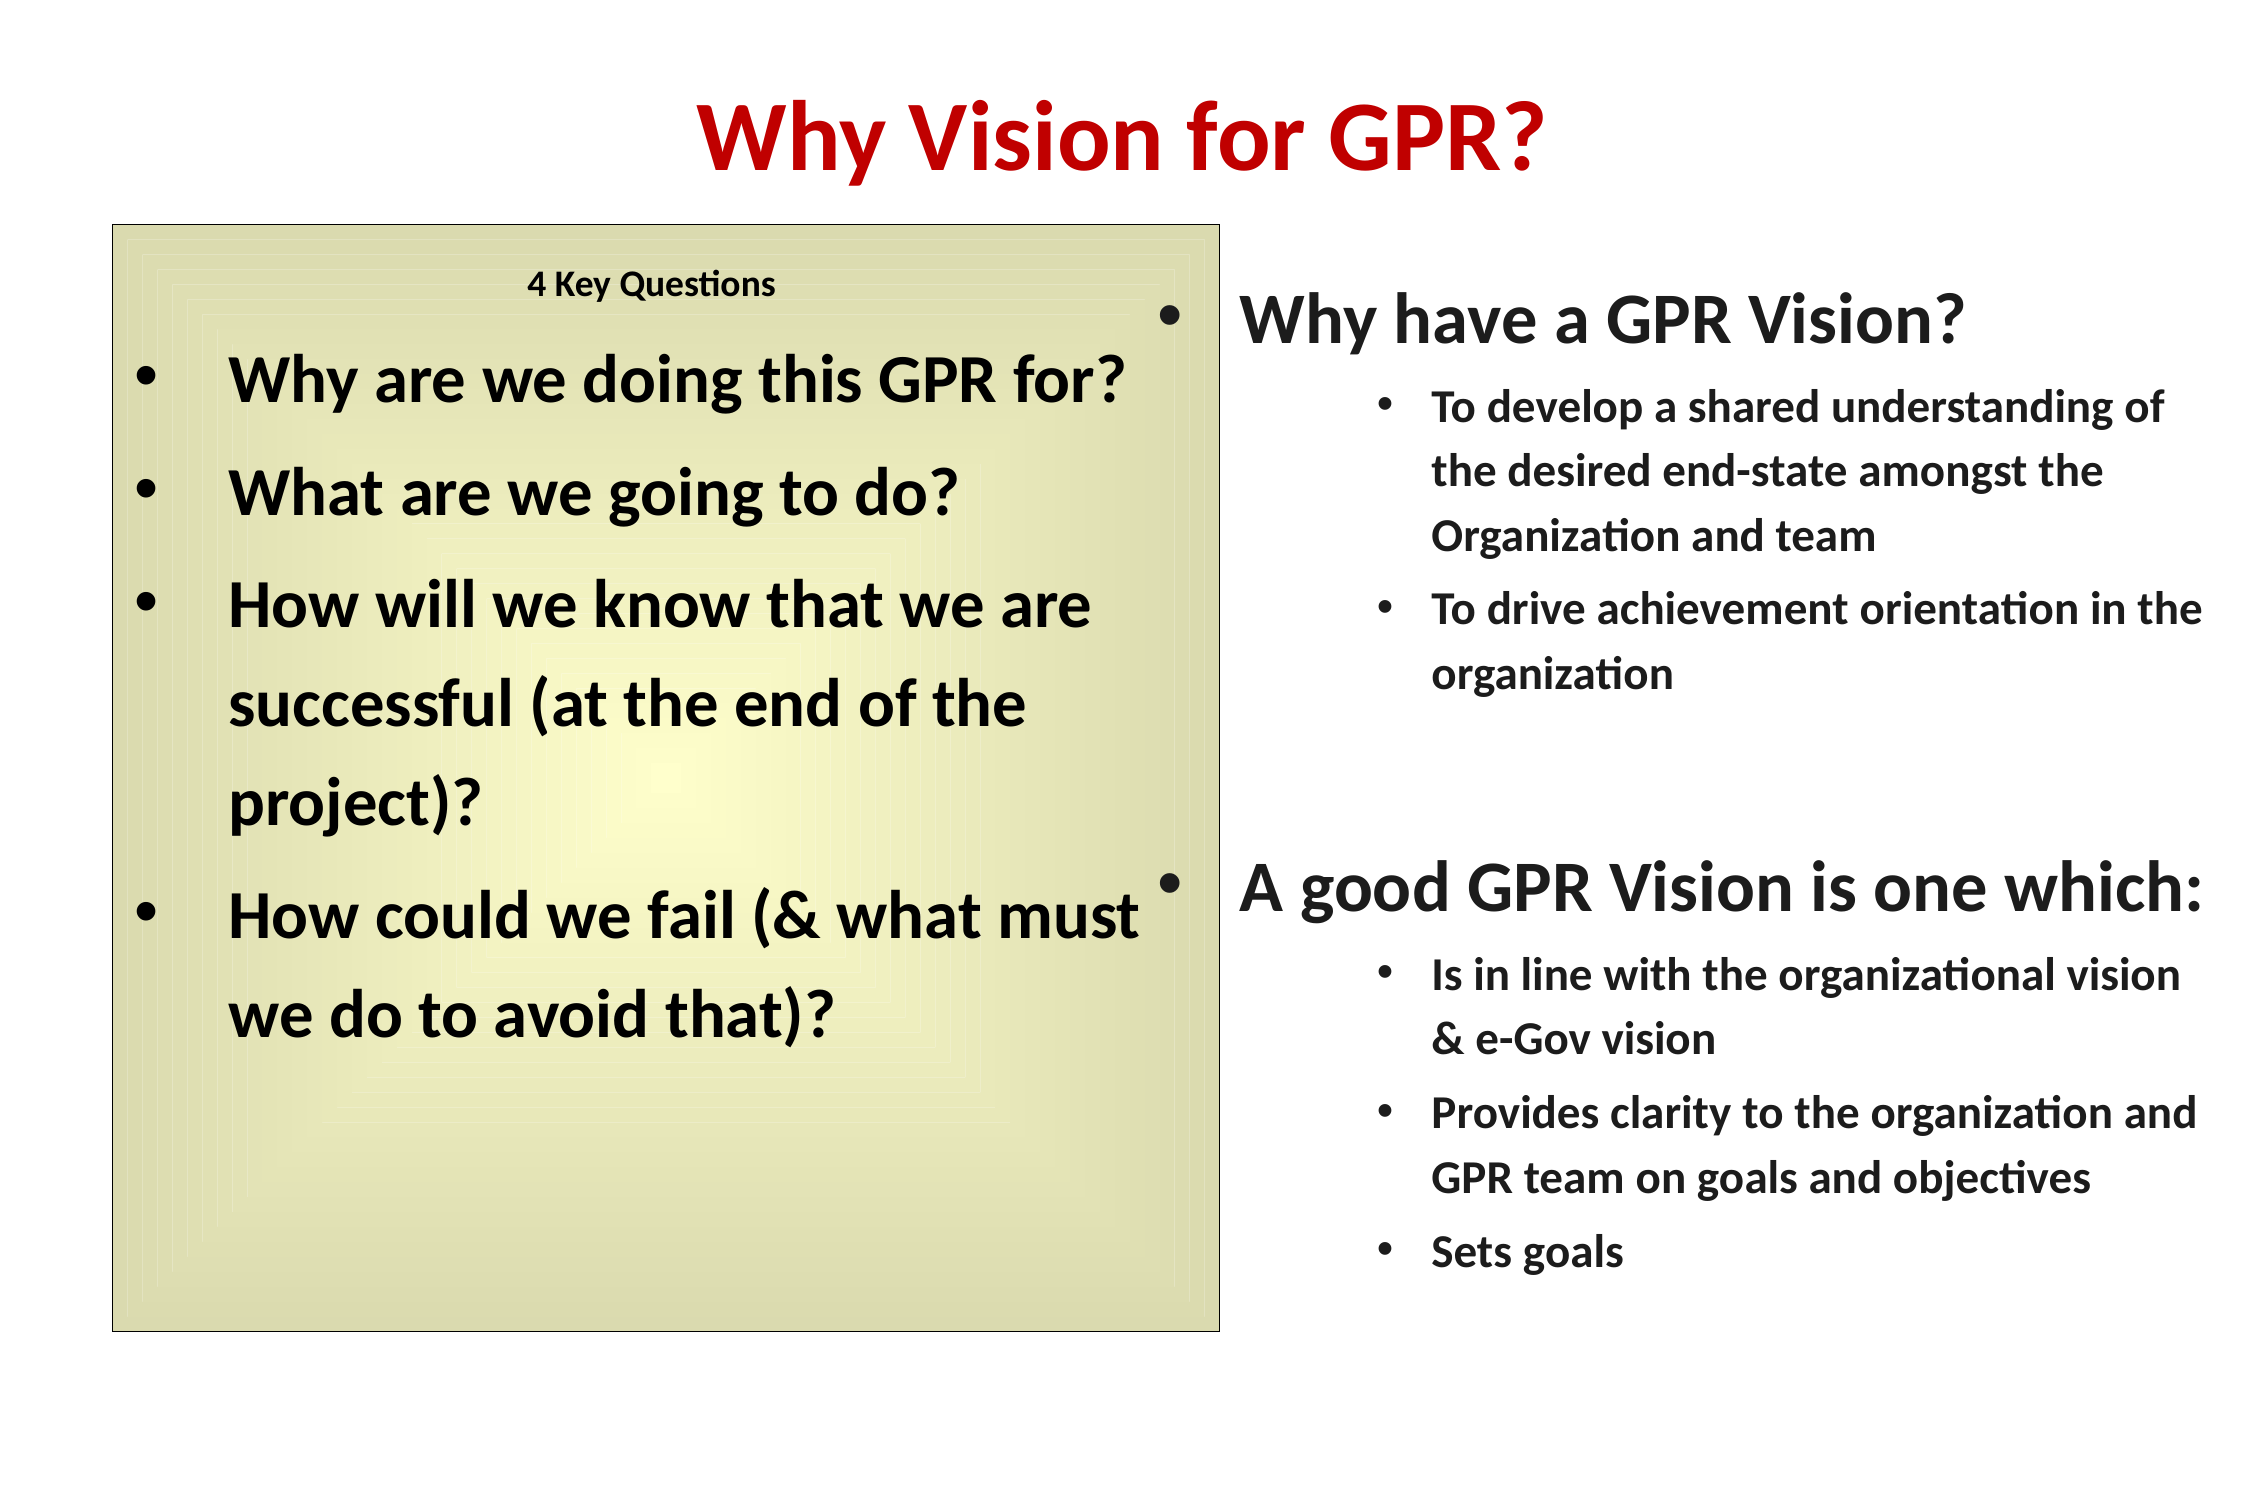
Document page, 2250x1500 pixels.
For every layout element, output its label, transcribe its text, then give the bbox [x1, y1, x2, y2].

list Why have a GPR Vision? To develop a shared understanding of the desired end-state amongst the Organization and team To drive achievement orientation in the organization A good GPR Vision is one which: Is in line with the organizational vision & e-Gov vision Provides clarity to the organization and GPR team on goals and objectives Sets goals [1136, 248, 2234, 1332]
list Why are we doing this GPR for? What are we going to do? How will we know that we are successful (at the end of the project)? How could we fail (& what must we do to avoid that)? [112, 224, 1220, 1332]
text_box 4 Key Questions [342, 248, 962, 315]
title Why Vision for GPR? [39, 47, 2207, 213]
